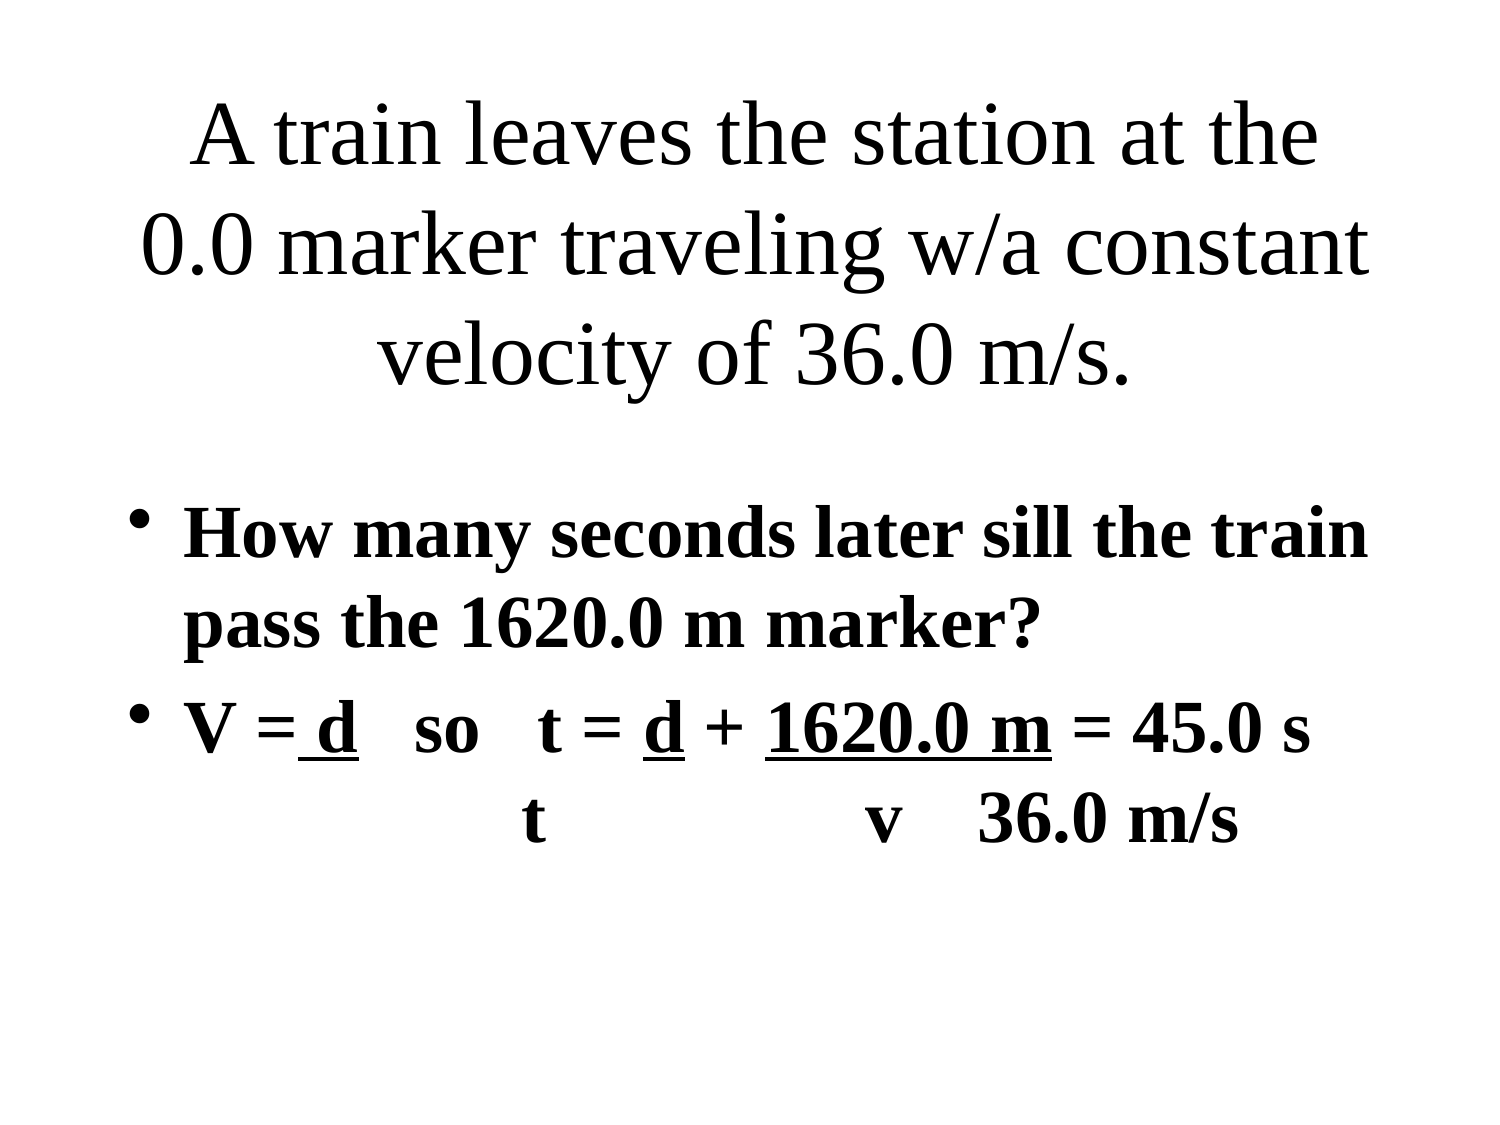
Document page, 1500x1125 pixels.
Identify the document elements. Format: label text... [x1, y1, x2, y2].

list How many seconds later sill the train pass the 1620.0 m marker? V = d so t = d + 1620.0 m = 45.0 s t v 36.0 m/s [112, 474, 1388, 1001]
title A train leaves the station at the 0.0 marker traveling w/a constant velocity of 36.0 m/s. [112, 99, 1401, 376]
